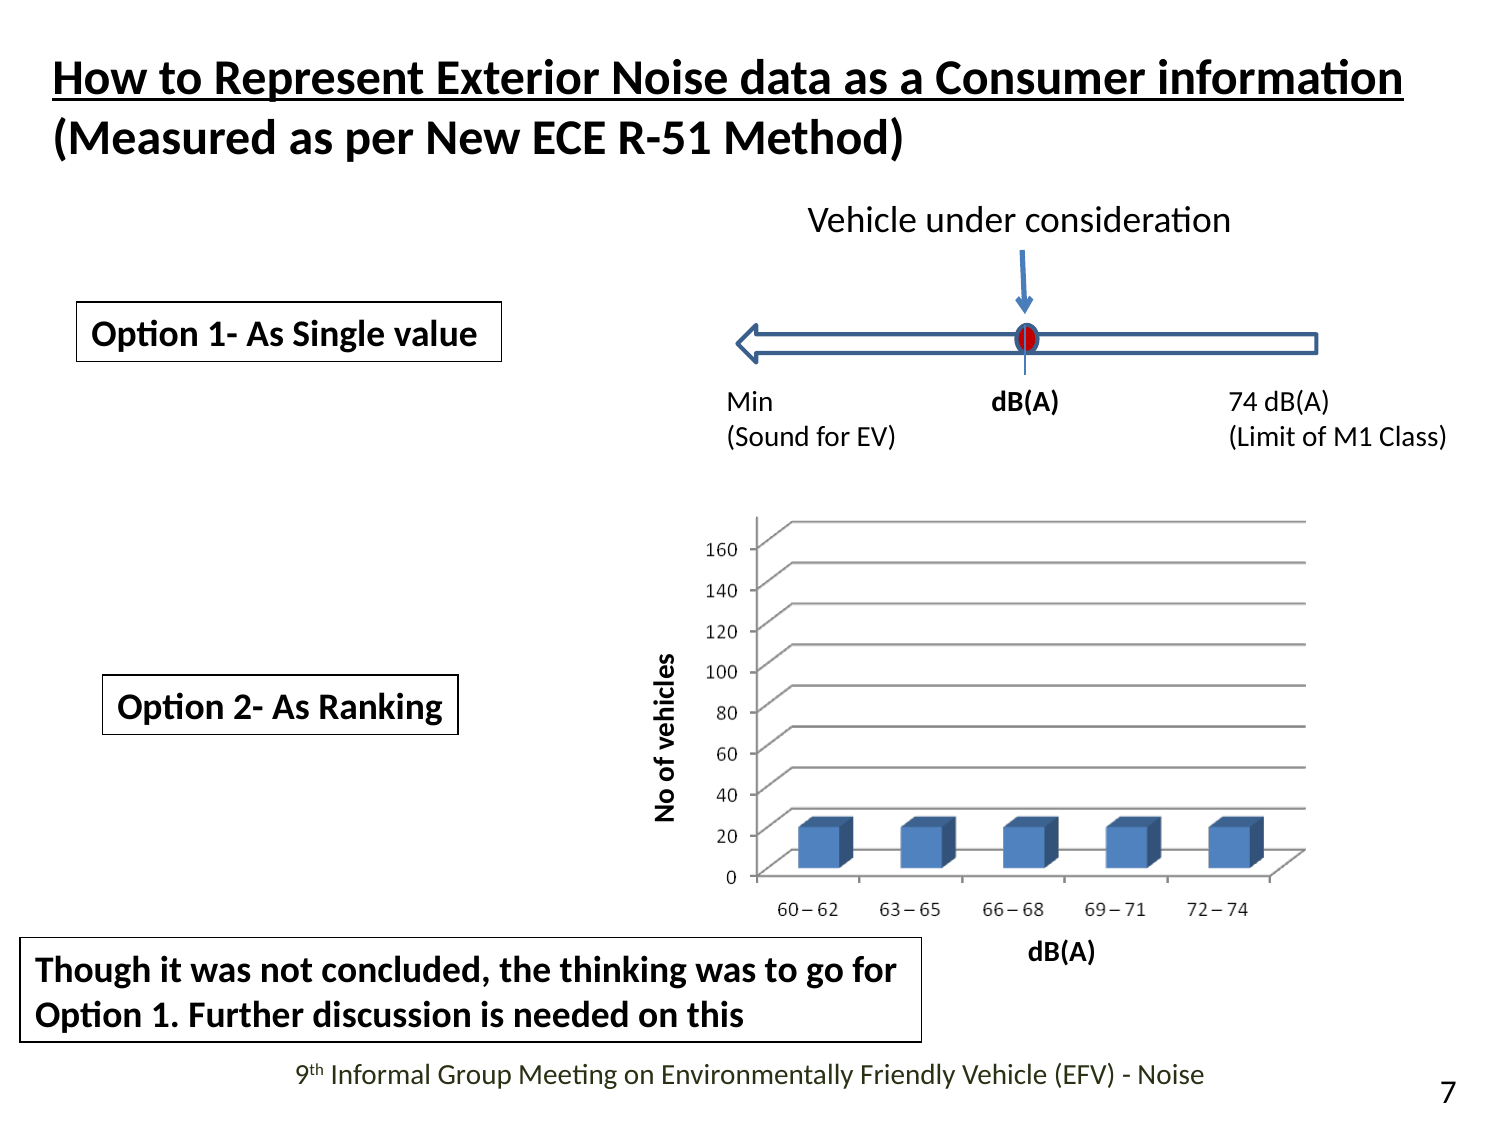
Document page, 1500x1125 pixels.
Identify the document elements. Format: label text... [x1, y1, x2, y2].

text_box [1014, 322, 1040, 349]
text_box Vehicle under consideration [792, 187, 1247, 248]
footer 9th Informal Group Meeting on Environmentally Friendly Vehicle (EFV) - Noise [75, 1042, 1425, 1103]
text_box How to Represent Exterior Noise data as a Consumer information (Measured as per New ECE R-51 Method) [37, 37, 1438, 173]
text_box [687, 449, 1438, 938]
text_box 74 dB(A) (Limit of M1 Class) [1213, 374, 1488, 460]
text_box [1038, 332, 1319, 356]
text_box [991, 280, 1056, 284]
text_box dB(A) [976, 374, 1075, 425]
text_box Though it was not concluded, the thinking was to go for Option 1. Further discussion is needed on this [20, 937, 922, 1043]
text_box Min (Sound for EV) [711, 374, 912, 448]
text_box Option 2- As Ranking [102, 674, 458, 735]
text_box Option 1- As Single value [76, 301, 502, 362]
text_box [735, 323, 1016, 365]
text_box 7 [1424, 1062, 1500, 1118]
text_box No of vehicles [637, 638, 682, 839]
text_box dB(A) [1013, 947, 1111, 975]
